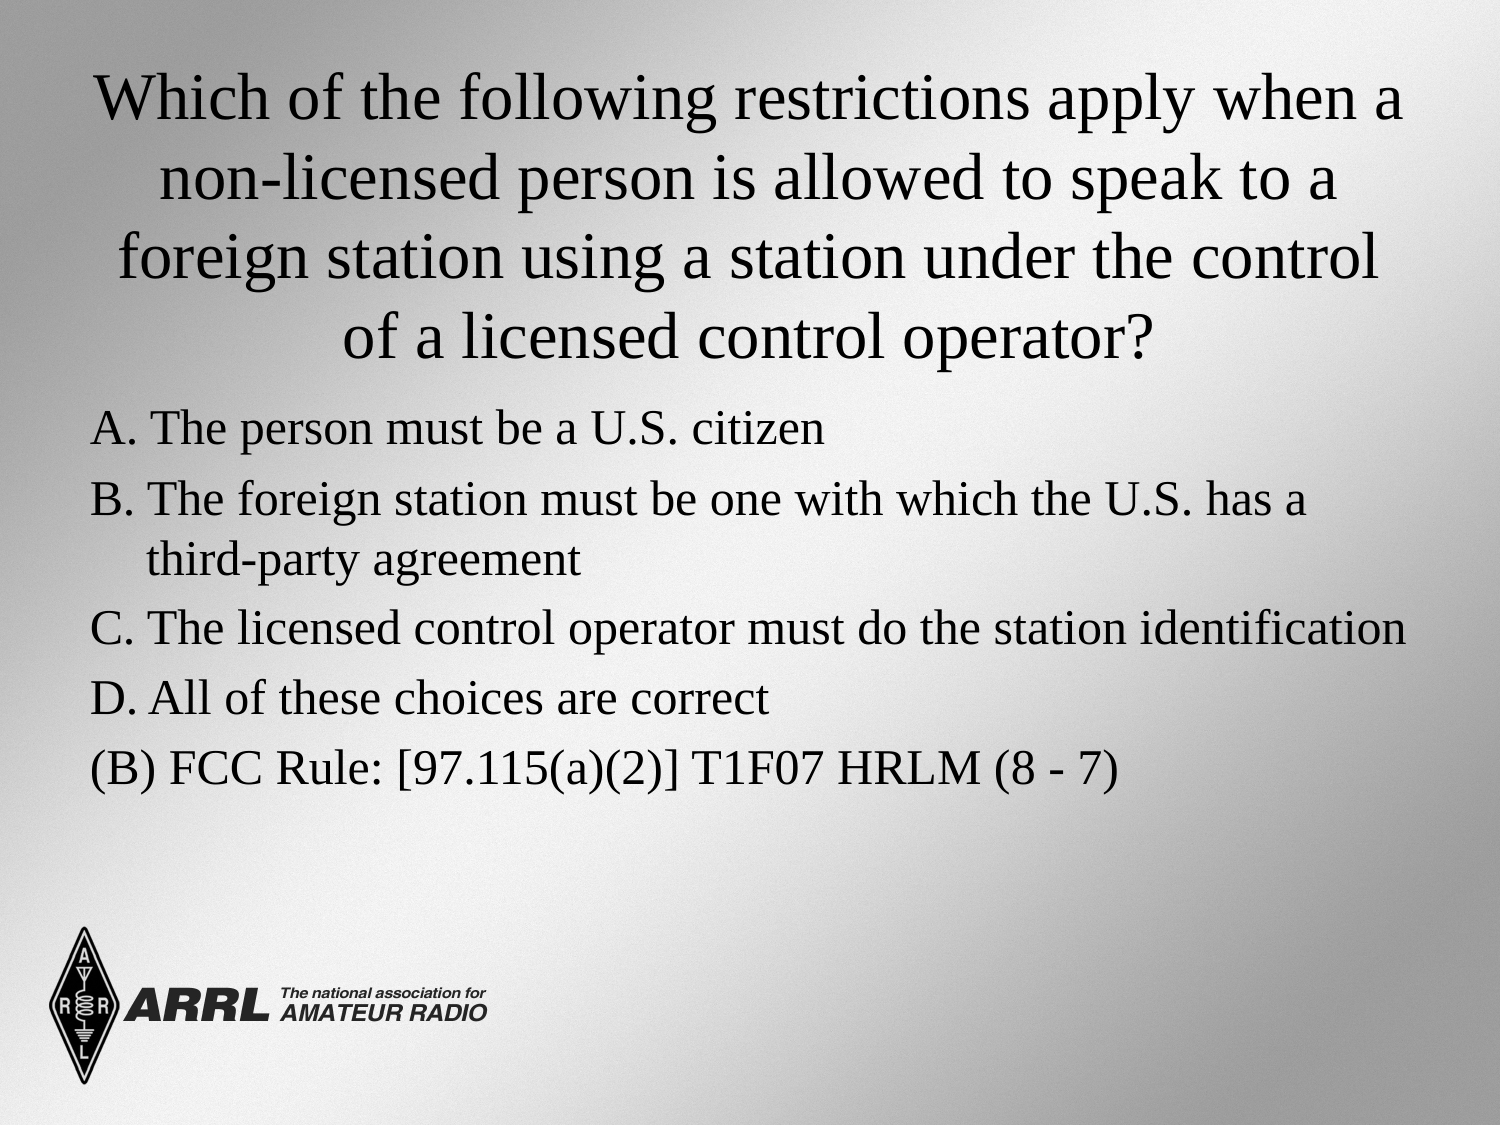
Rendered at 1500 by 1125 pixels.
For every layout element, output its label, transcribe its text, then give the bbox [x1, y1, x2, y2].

picture [0, 0, 1500, 1125]
title Which of the following restrictions apply when a non-licensed person is allowed to speak to a foreign station using a station under the control of a licensed control operator? [75, 45, 1425, 233]
list A. The person must be a U.S. citizen B. The foreign station must be one with which the U.S. has a third-party agreement C. The licensed control operator must do the station identification D. All of these choices are correct (B) FCC Rule: [97.115(a)(2)] T1F07 HRLM (8 - 7) [75, 387, 1425, 1005]
